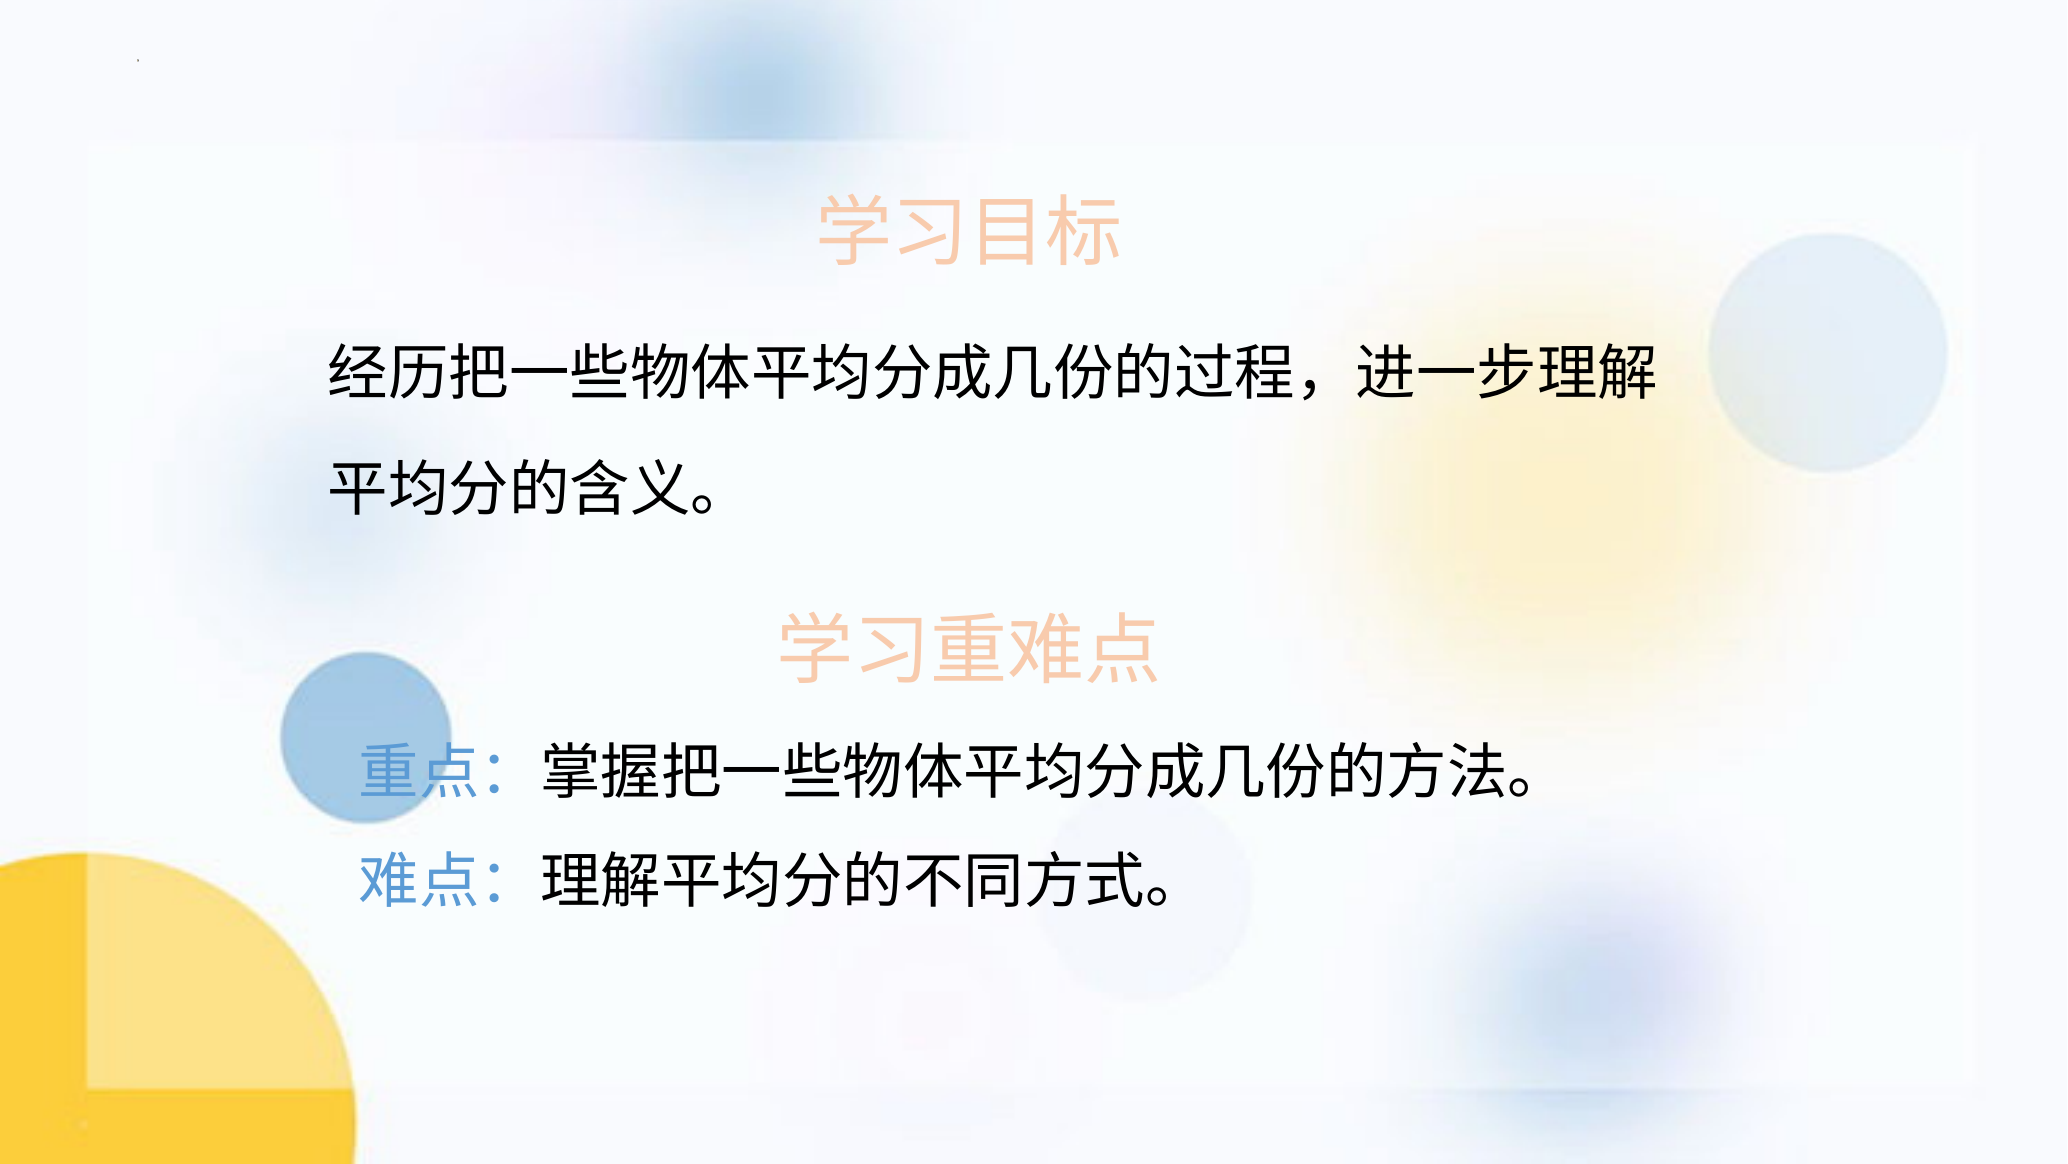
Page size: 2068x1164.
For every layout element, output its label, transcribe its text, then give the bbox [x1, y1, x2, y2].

text_box 学习重难点 [723, 592, 1215, 689]
text_box 经历把一些物体平均分成几份的过程，进一步理解平均分的含义。 [312, 283, 1682, 531]
picture [0, 0, 2068, 1164]
text_box 学习目标 [723, 174, 1215, 283]
text_box 重点：掌握把一些物体平均分成几份的方法。 难点：理解平均分的不同方式。 [343, 689, 1766, 923]
